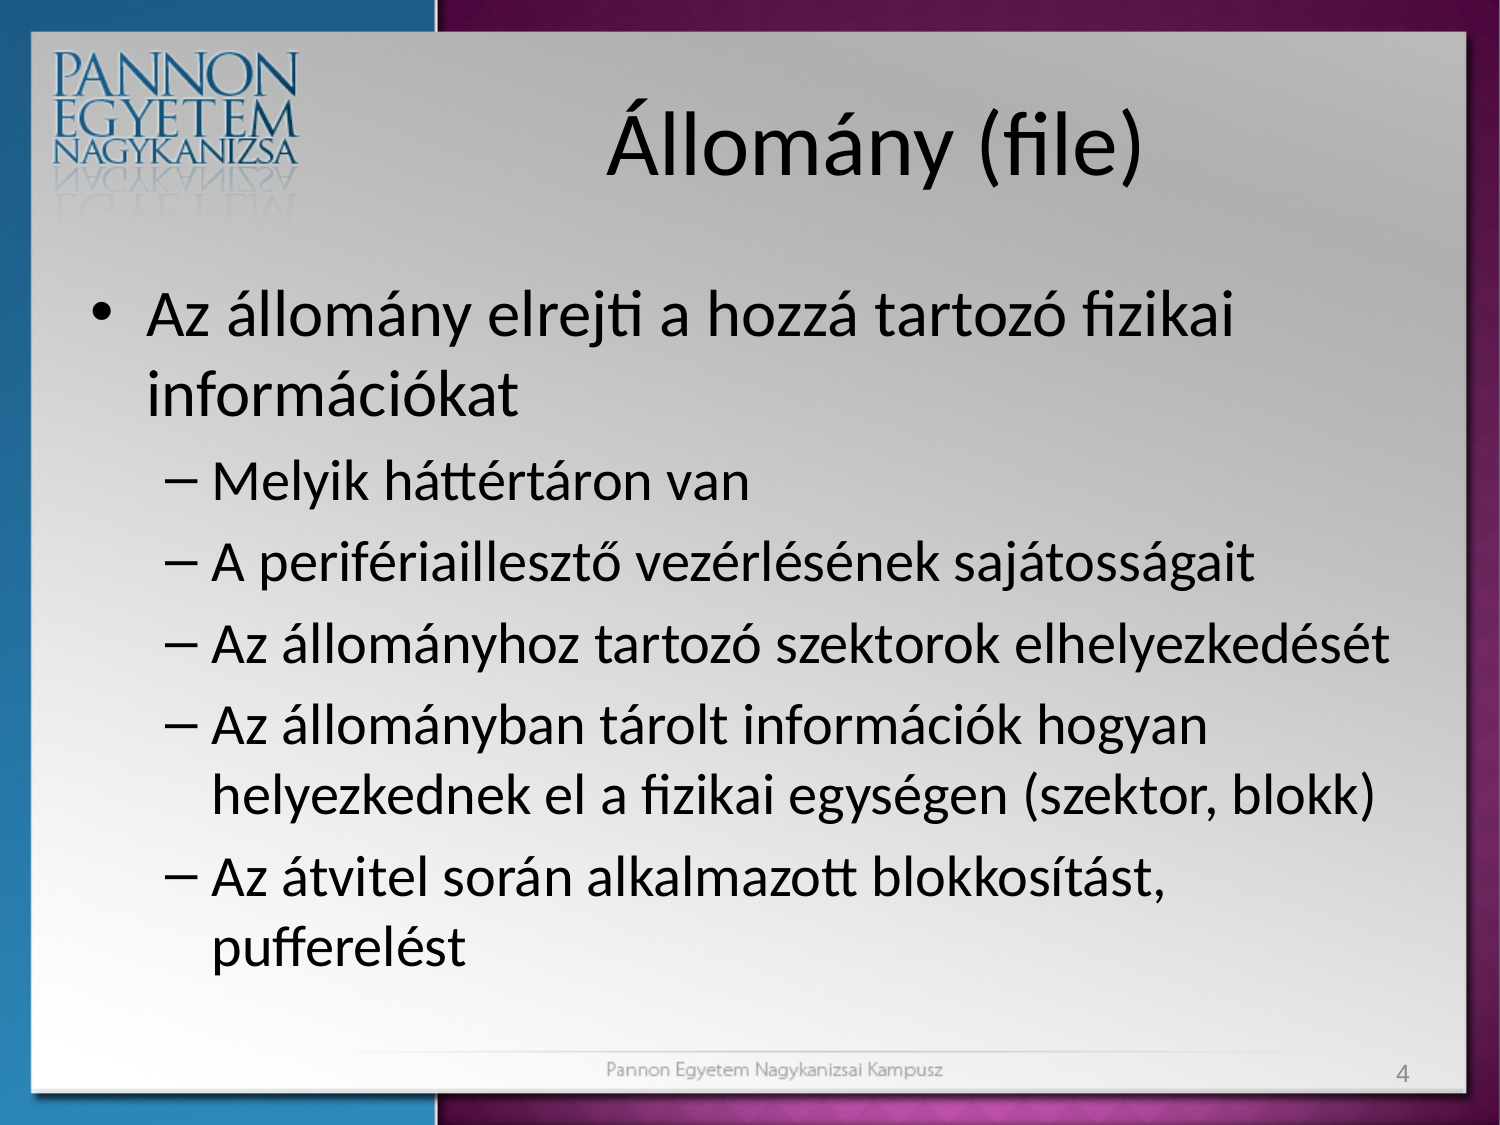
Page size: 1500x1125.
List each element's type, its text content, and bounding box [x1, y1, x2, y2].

title Állomány (file) [328, 45, 1425, 233]
picture [0, 0, 1500, 1125]
slide_number 4 [1074, 1042, 1425, 1103]
list Az állomány elrejti a hozzá tartozó fizikai információkat Melyik háttértáron van A perifériaillesztő vezérlésének sajátosságait Az állományhoz tartozó szektorok elhelyezkedését Az állományban tárolt információk hogyan helyezkednek el a fizikai egységen (szektor, blokk) Az átvitel során alkalmazott blokkosítást, pufferelést [75, 262, 1425, 1038]
